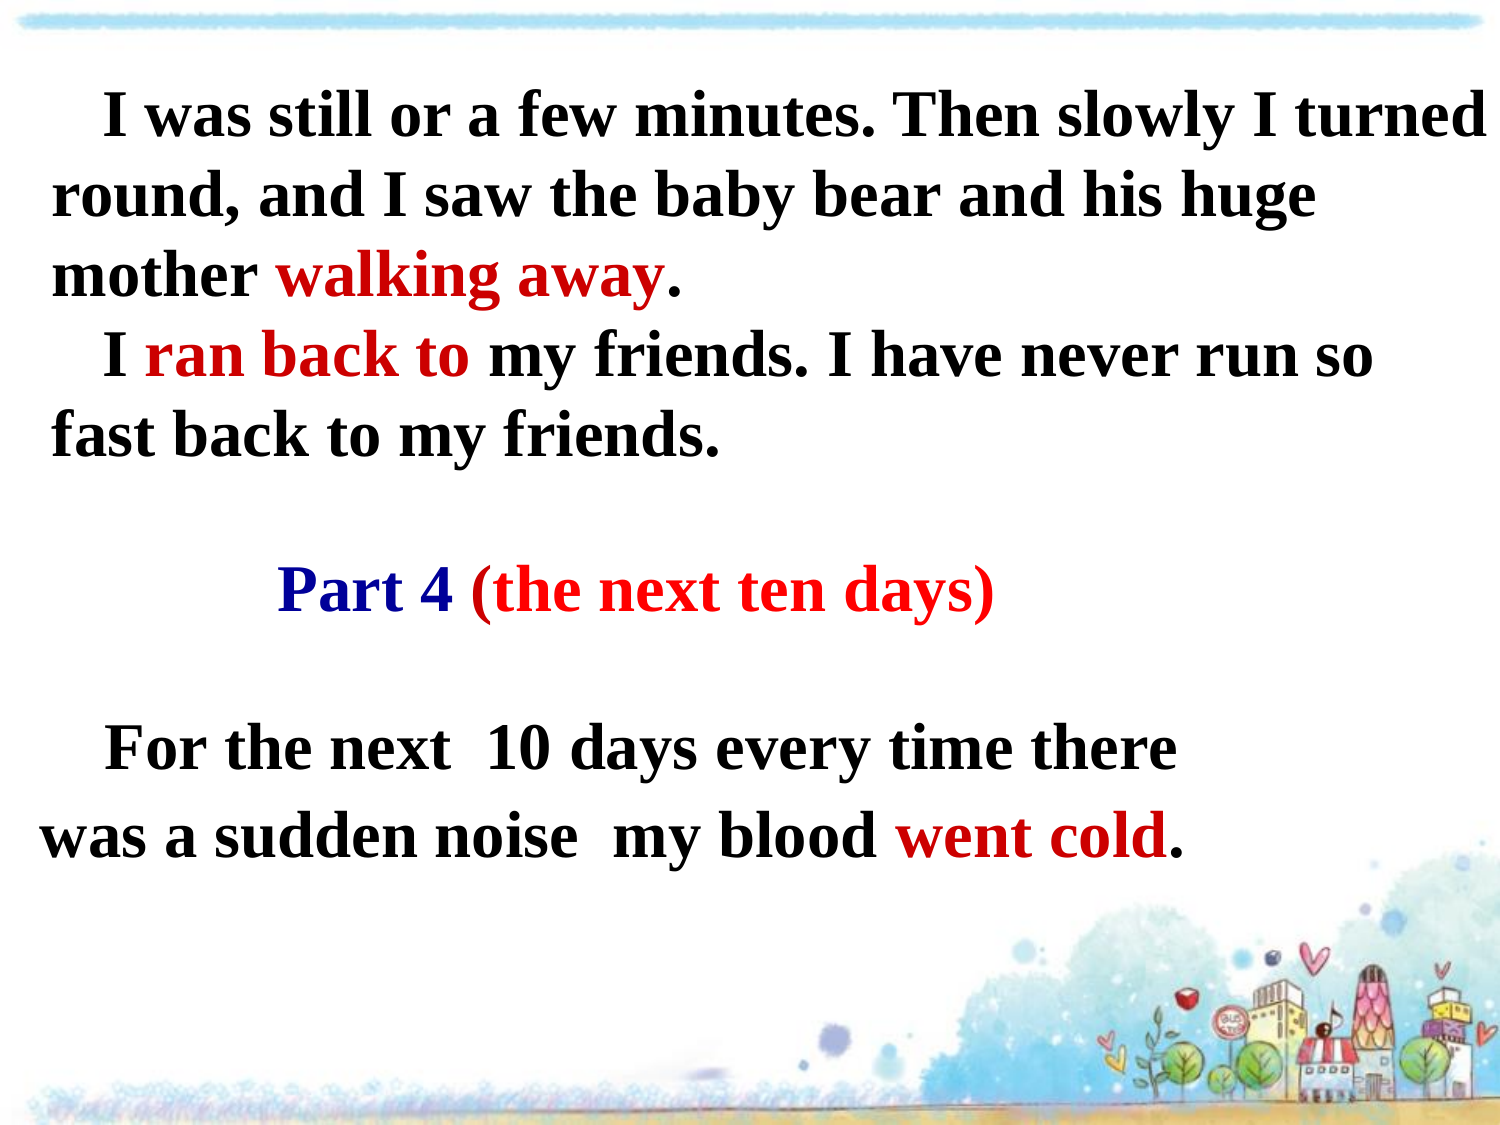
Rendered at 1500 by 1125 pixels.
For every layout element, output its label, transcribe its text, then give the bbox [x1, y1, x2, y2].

text_box For the next 10 days every time there was a sudden noise my blood went cold. [24, 687, 1218, 879]
picture [0, 0, 1500, 1125]
text_box Part 4 (the next ten days) [262, 537, 1078, 633]
text_box I was still or a few minutes. Then slowly I turned round, and I saw the baby bear and his huge mother walking away. I ran back to my friends. I have never run so fast back to my friends. [37, 62, 1500, 477]
